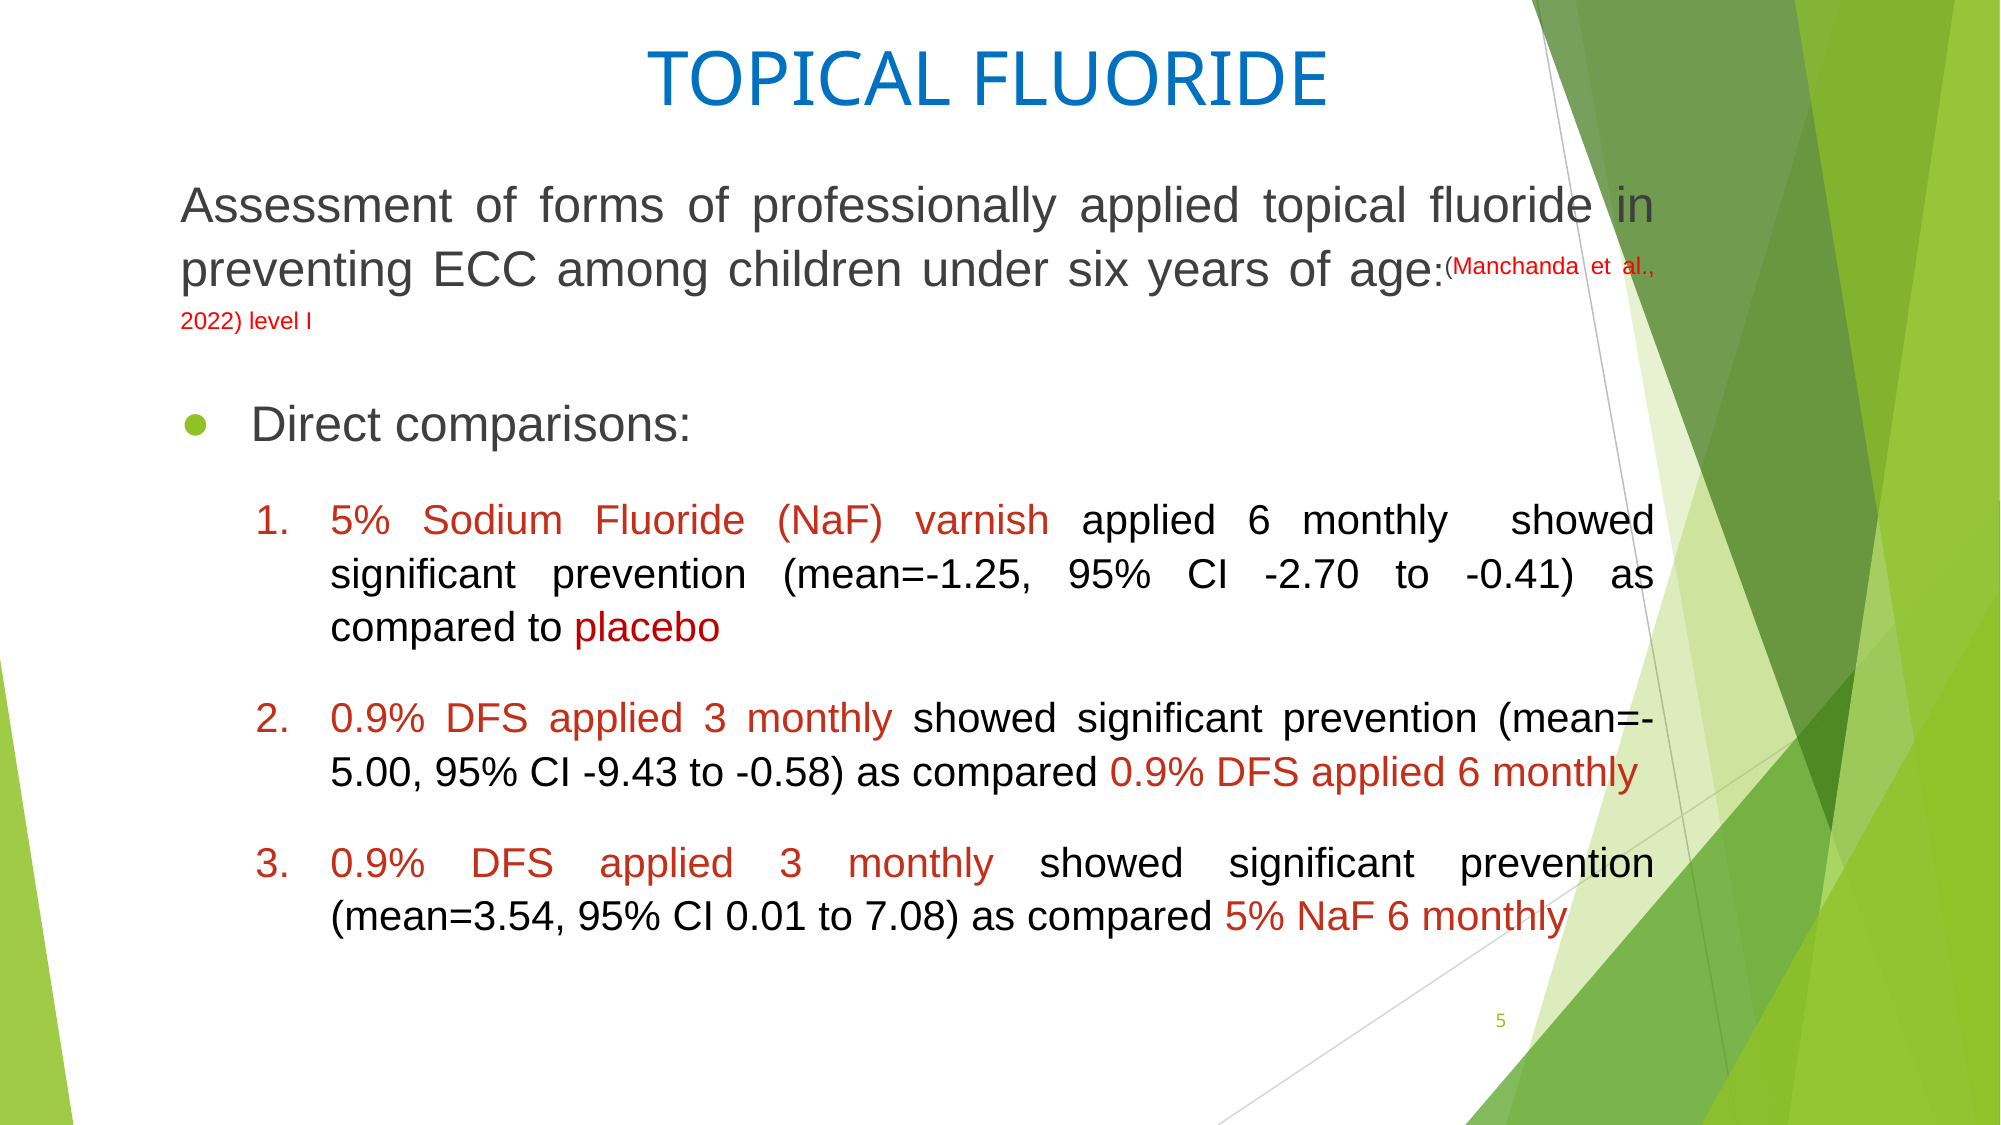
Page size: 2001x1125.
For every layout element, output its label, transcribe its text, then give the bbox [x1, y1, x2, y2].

title TOPICAL FLUORIDE [303, 23, 1675, 161]
list Assessment of forms of professionally applied topical fluoride in preventing ECC among children under six years of age:(Manchanda et al., 2022) level I Direct comparisons: 5% Sodium Fluoride (NaF) varnish applied 6 monthly showed significant prevention (mean=-1.25, 95% CI -2.70 to -0.41) as compared to placebo 0.9% DFS applied 3 monthly showed significant prevention (mean=-5.00, 95% CI -9.43 to -0.58) as compared 0.9% DFS applied 6 monthly 0.9% DFS applied 3 monthly showed significant prevention (mean=3.54, 95% CI 0.01 to 7.08) as compared 5% NaF 6 monthly [165, 160, 1671, 1076]
slide_number 5 [1409, 991, 1522, 1051]
